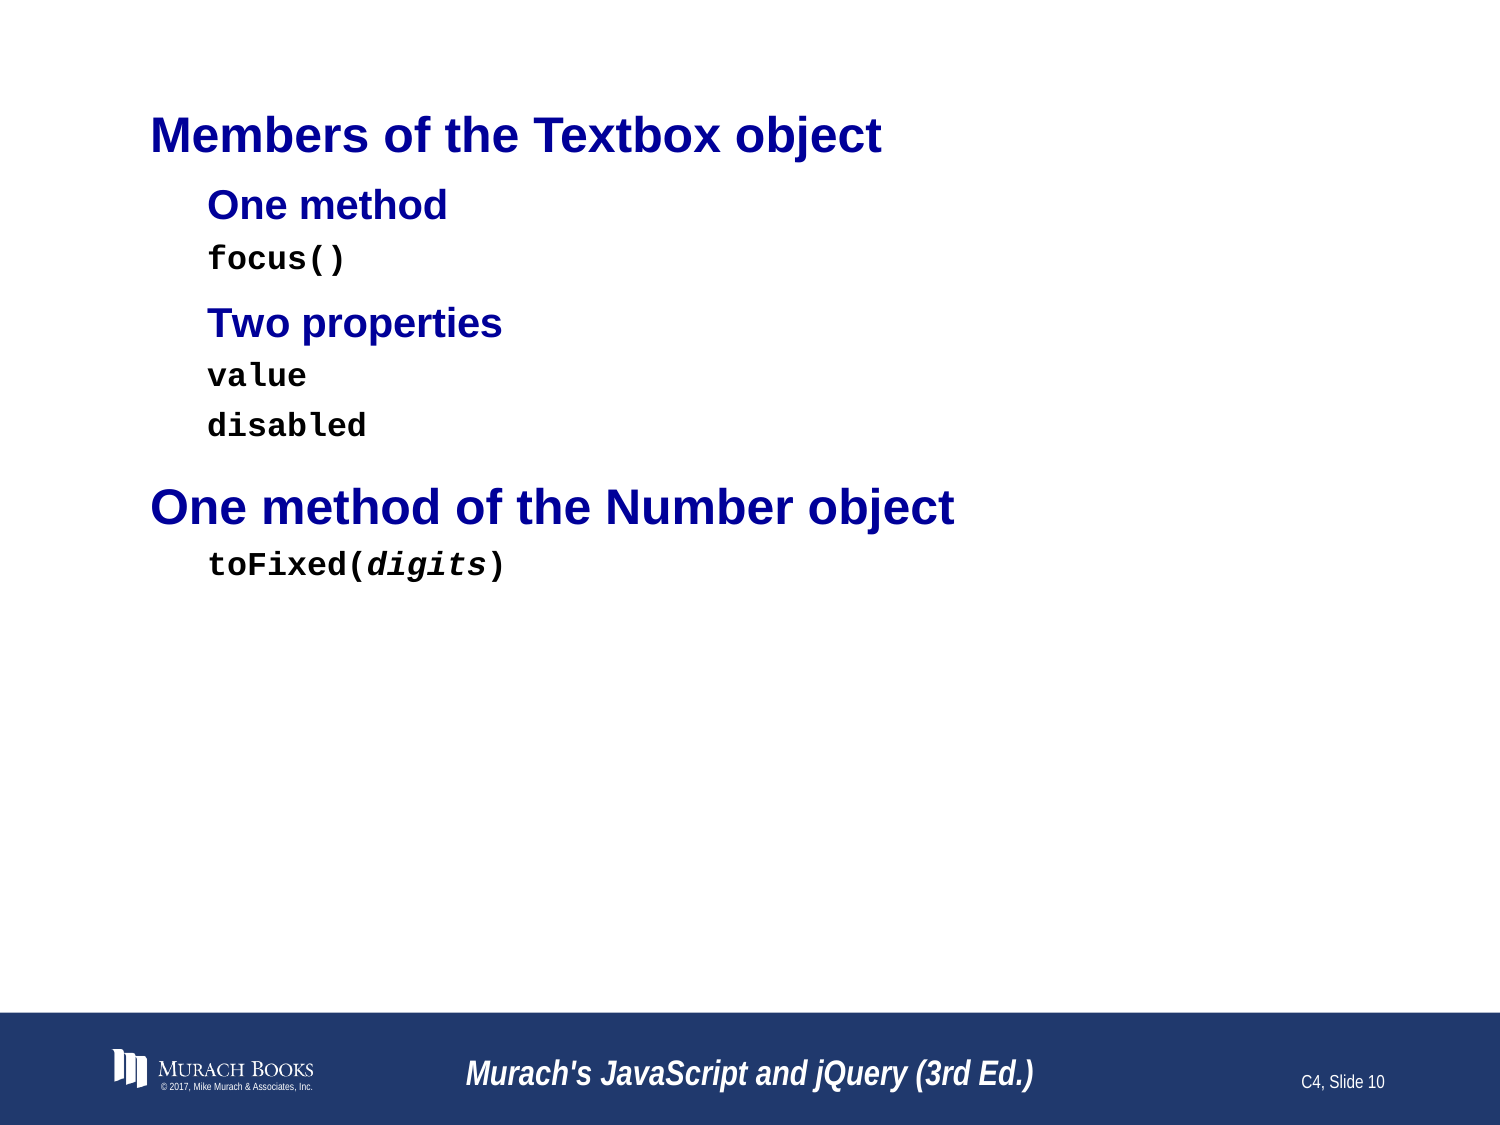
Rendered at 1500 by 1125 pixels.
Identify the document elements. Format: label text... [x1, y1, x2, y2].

title Members of the Textbox object [150, 102, 1350, 161]
slide_number C4, Slide 10 [1087, 1025, 1400, 1100]
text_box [149, 162, 1350, 599]
slide_number Murach's JavaScript and jQuery (3rd Ed.) [463, 1025, 1050, 1100]
footer © 2017, Mike Murach & Associates, Inc. [12, 1025, 463, 1100]
